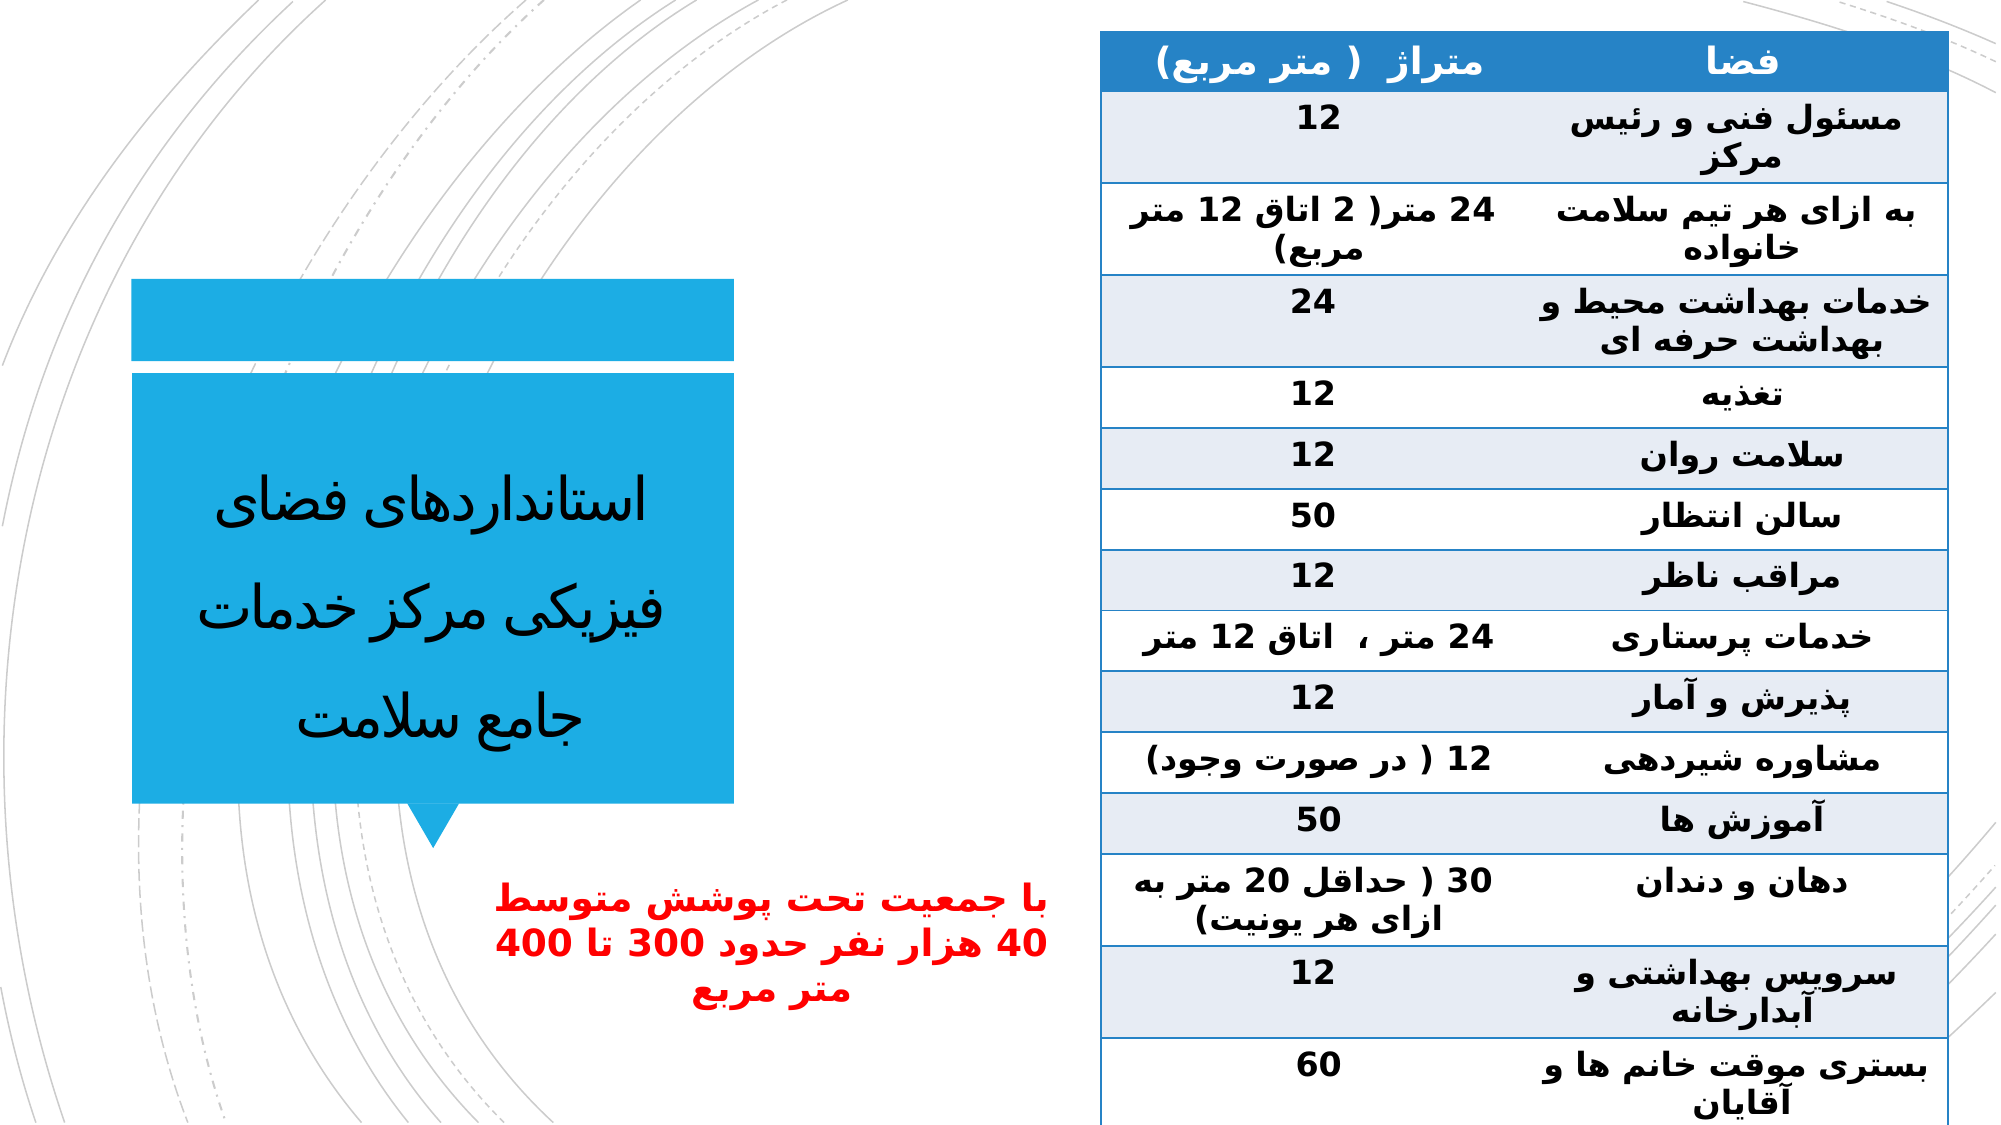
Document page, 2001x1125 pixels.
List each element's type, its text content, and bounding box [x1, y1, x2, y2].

table_cell سلامت روان [1525, 429, 1947, 488]
table_cell 50 [1102, 490, 1525, 549]
text_box با جمعیت تحت پوشش متوسط 40 هزار نفر حدود 300 تا 400 متر مربع [468, 866, 1075, 1017]
table_cell 12 [1102, 672, 1525, 731]
table_cell 12 [1102, 368, 1525, 427]
table_cell 12 [1102, 429, 1525, 488]
table_header متراژ ( متر مربع) [1102, 33, 1525, 90]
table_cell سالن انتظار [1525, 490, 1947, 549]
table_cell خدمات بهداشت محیط و بهداشت حرفه ای [1525, 276, 1947, 366]
table_cell آموزش ها [1525, 794, 1947, 853]
title استانداردهای فضای فیزیکی مرکز خدمات جامع سلامت [145, 385, 720, 789]
table_cell 12 [1102, 947, 1525, 1037]
table_cell مسئول فنی و رئیس مرکز [1525, 92, 1947, 182]
table_cell مراقب ناظر [1525, 551, 1947, 610]
table_cell خدمات پرستاری [1525, 611, 1947, 670]
table_cell مشاوره شیردهی [1525, 733, 1947, 792]
table_cell تغذیه [1525, 368, 1947, 427]
table_cell سرویس بهداشتی و آبدارخانه [1525, 947, 1947, 1037]
table_cell 24 متر( 2 اتاق 12 متر مربع) [1102, 184, 1525, 274]
table_cell پذیرش و آمار [1525, 672, 1947, 731]
table_header فضا [1525, 33, 1947, 90]
table_cell بستری موقت خانم ها و آقایان [1525, 1039, 1947, 1125]
table_cell 12 [1102, 92, 1525, 182]
table_cell 12 [1102, 551, 1525, 610]
table_cell 50 [1102, 794, 1525, 853]
table_cell به ازای هر تیم سلامت خانواده [1525, 184, 1947, 274]
table_cell 60 [1102, 1039, 1525, 1125]
table_cell 24 [1102, 276, 1525, 366]
table_cell 30 ( حداقل 20 متر به ازای هر یونیت) [1102, 855, 1525, 945]
table_cell 12 ( در صورت وجود) [1102, 733, 1525, 792]
table_cell 24 متر ، اتاق 12 متر [1102, 611, 1525, 670]
table_cell دهان و دندان [1525, 855, 1947, 945]
